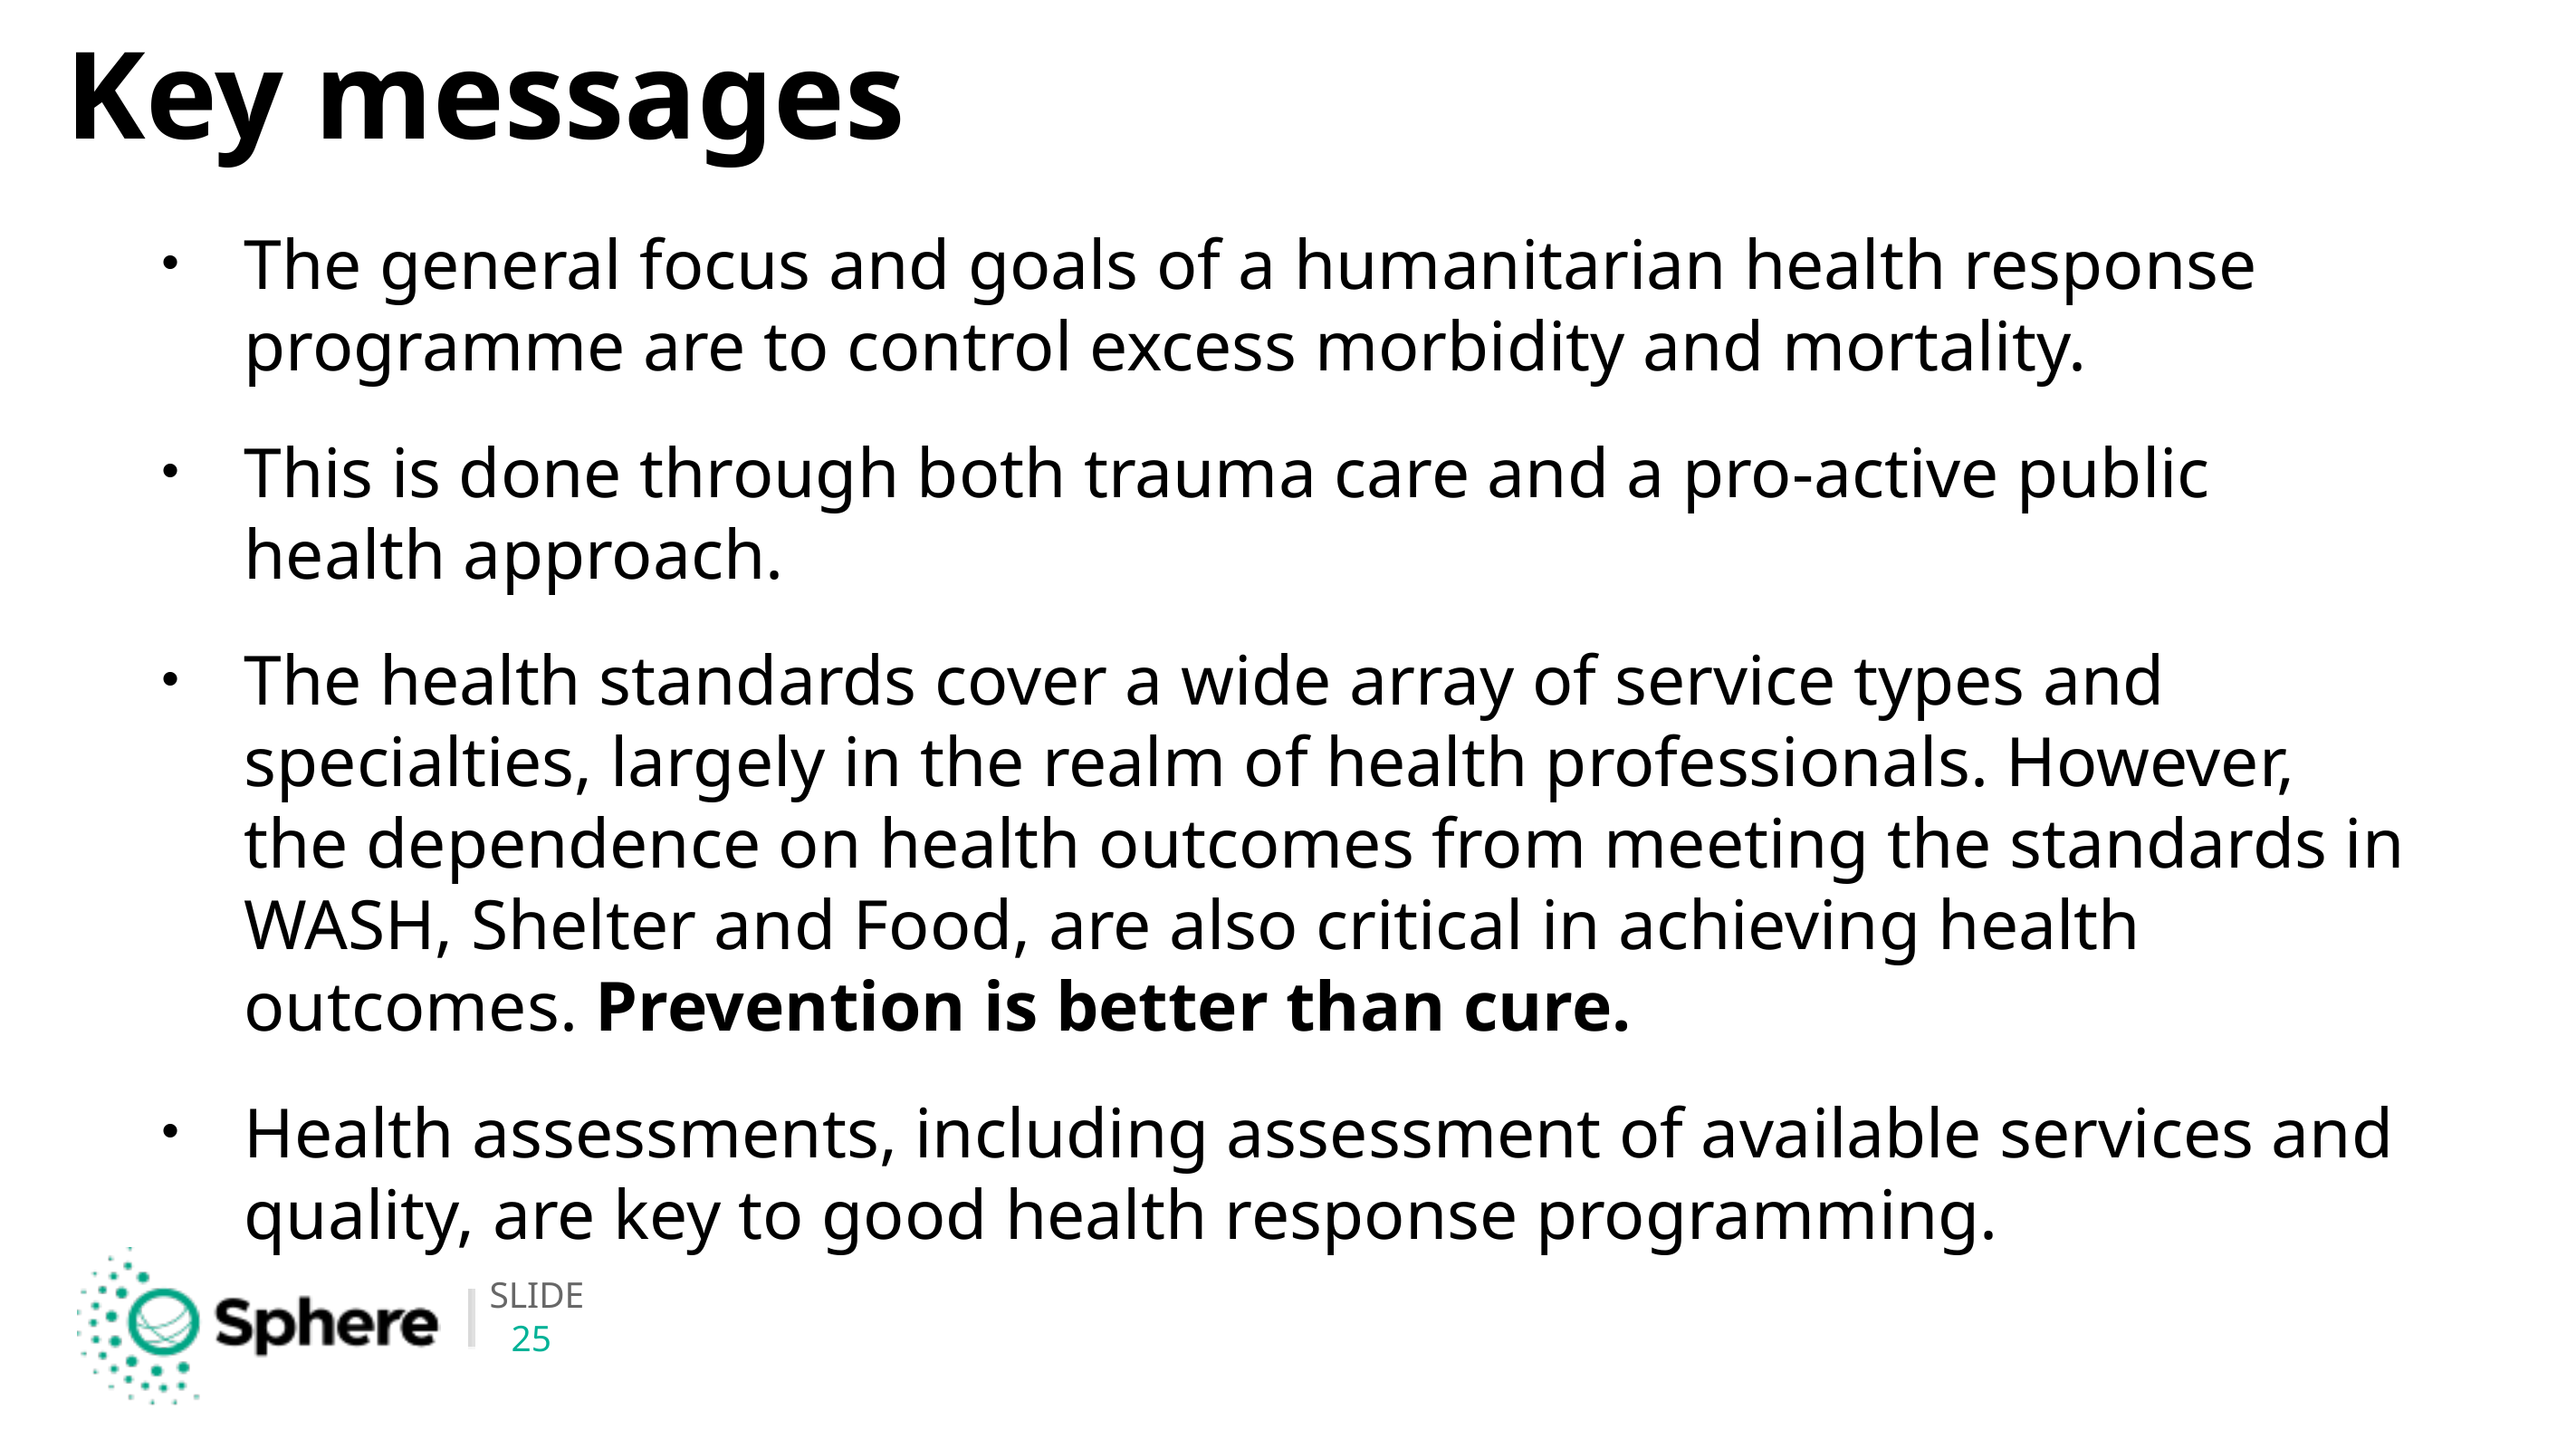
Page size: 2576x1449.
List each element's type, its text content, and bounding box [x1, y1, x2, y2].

picture [468, 1289, 479, 1349]
title Key messages [57, 10, 2131, 179]
picture [77, 1247, 441, 1407]
list The general focus and goals of a humanitarian health response programme are to control excess morbidity and mortality. This is done through both trauma care and a pro-active public health approach. The health standards cover a wide array of service types and specialties, largely in the realm of health professionals. However, the dependence on health outcomes from meeting the standards in WASH, Shelter and Food, are also critical in achieving health outcomes. Prevention is better than cure. Health assessments, including assessment of available services and quality, are key to good health response programming. [153, 213, 2422, 1274]
slide_number 25 [503, 1308, 563, 1367]
